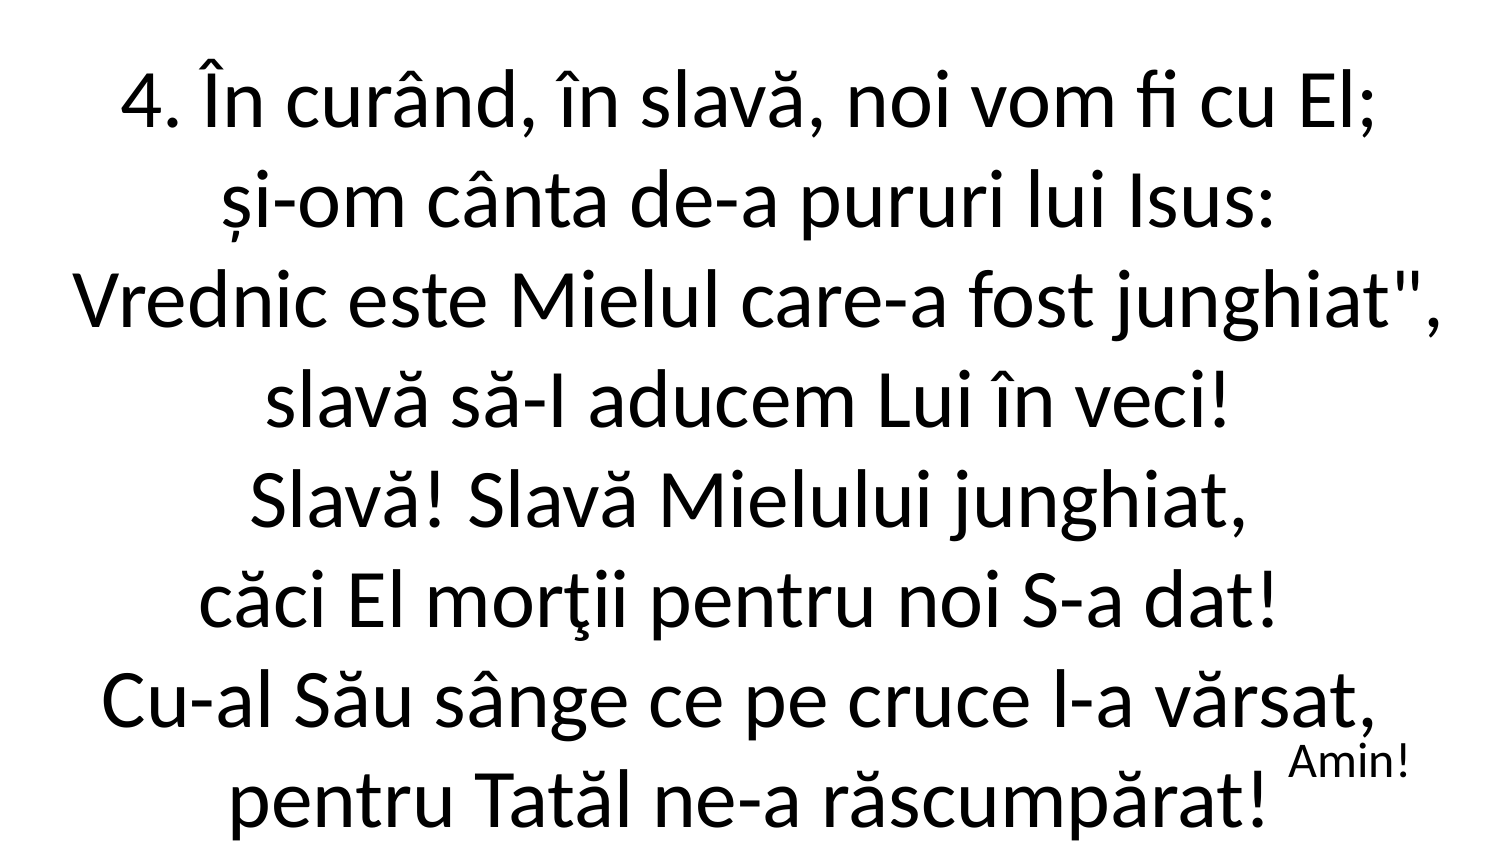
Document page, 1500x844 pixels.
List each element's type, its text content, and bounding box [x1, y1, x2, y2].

text_box Amin! [1273, 674, 1427, 795]
text_box 4. În curând, în slavă, noi vom fi cu El; și-om cânta de-a pururi lui Isus: Vrednic este Mielul care-a fost junghiat", slavă să-I aducem Lui în veci! Slavă! Slavă Mielului junghiat, căci El morţii pentru noi S-a dat! Cu-al Său sânge ce pe cruce l-a vărsat, pentru Tatăl ne-a răscumpărat! [39, 0, 1461, 844]
